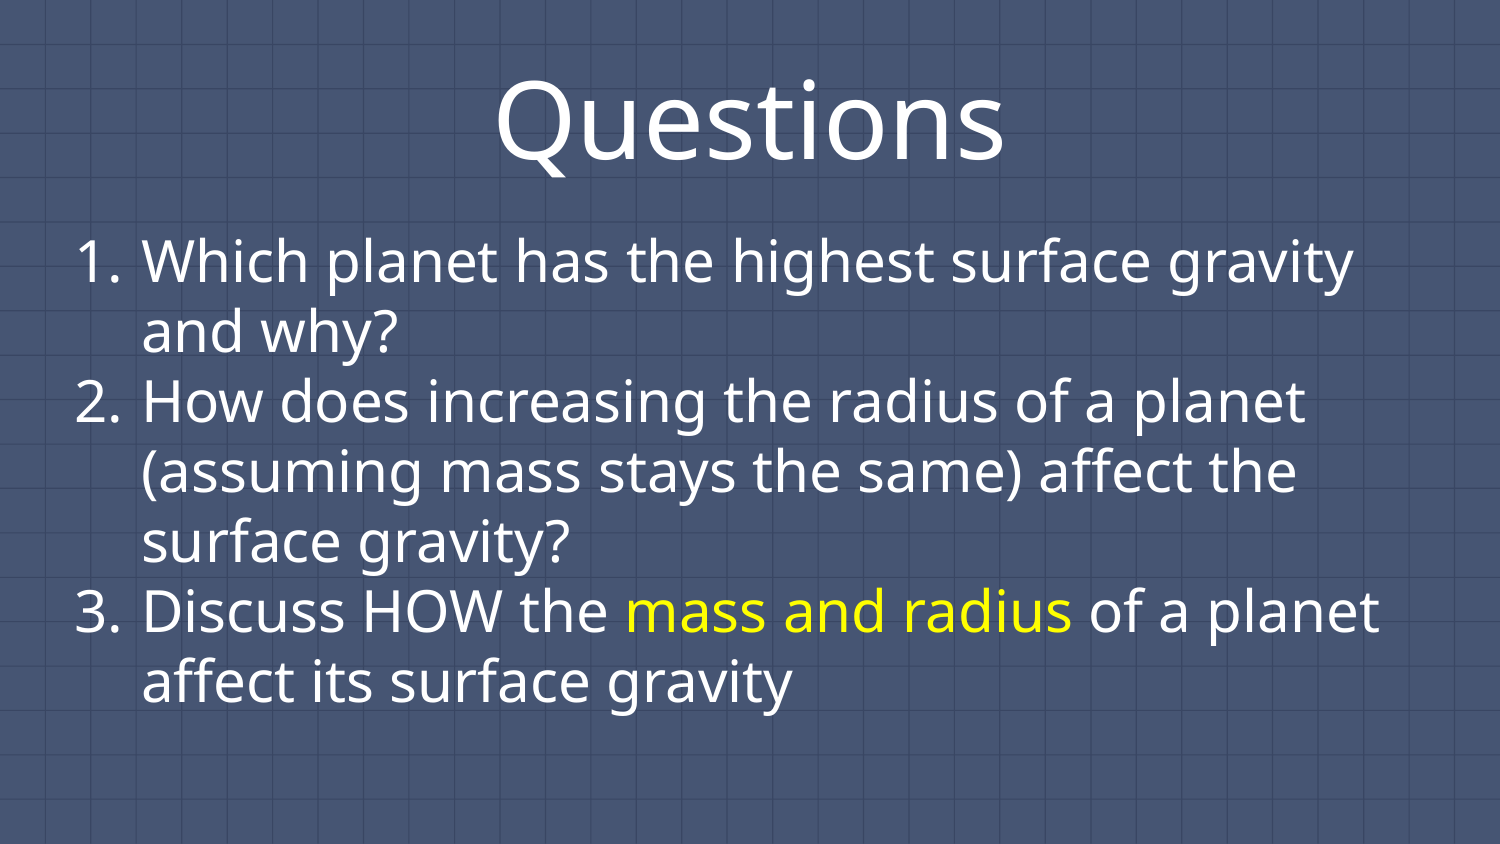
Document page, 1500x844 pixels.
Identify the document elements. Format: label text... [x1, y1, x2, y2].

title Questions [51, 25, 1449, 197]
subtitle Which planet has the highest surface gravity and why? How does increasing the radius of a planet (assuming mass stays the same) affect the surface gravity? Discuss HOW the mass and radius of a planet affect its surface gravity [51, 208, 1449, 595]
